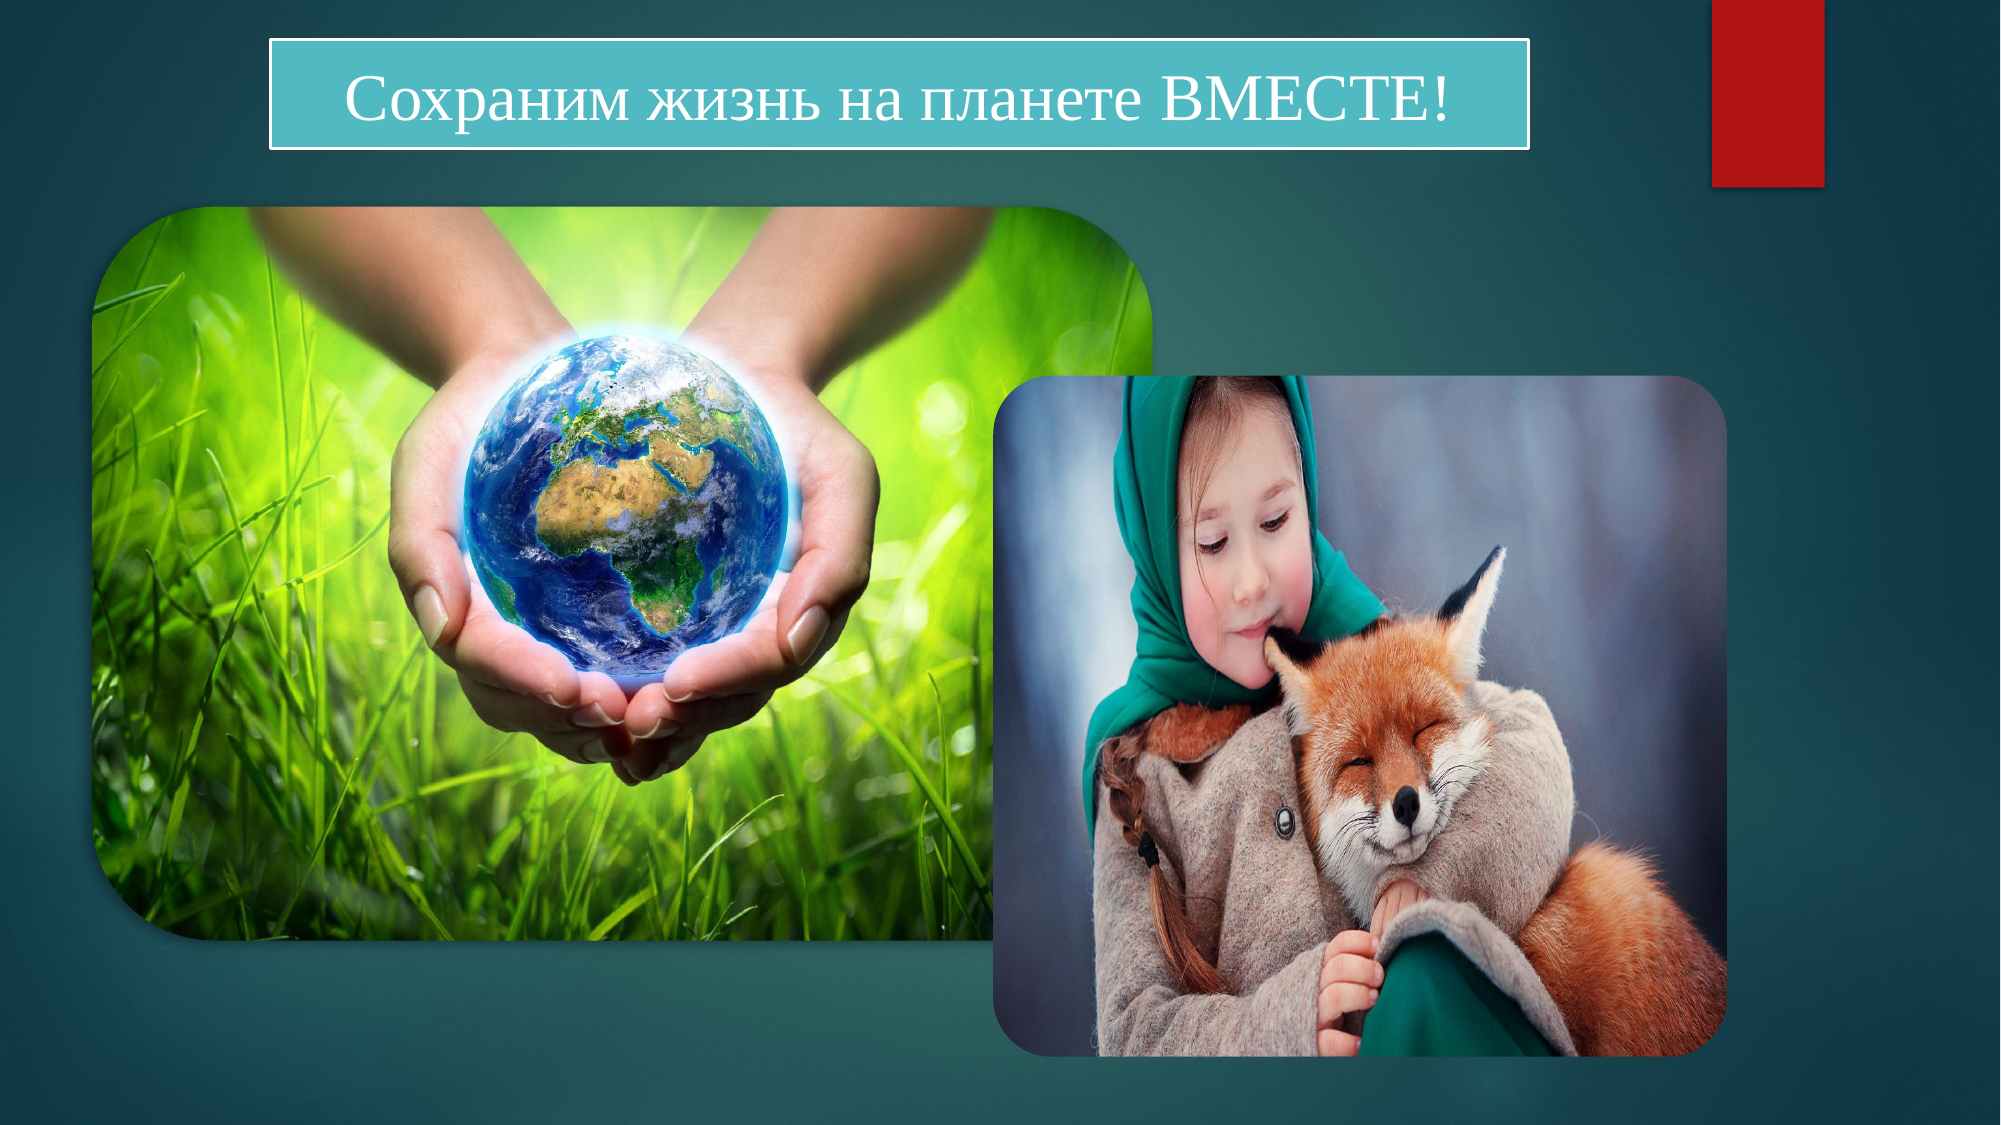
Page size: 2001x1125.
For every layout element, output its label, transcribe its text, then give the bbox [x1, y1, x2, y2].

text_box Сохраним жизнь на планете ВМЕСТЕ! [269, 38, 1530, 150]
picture [1312, 0, 1576, 188]
picture [0, 206, 1728, 1125]
